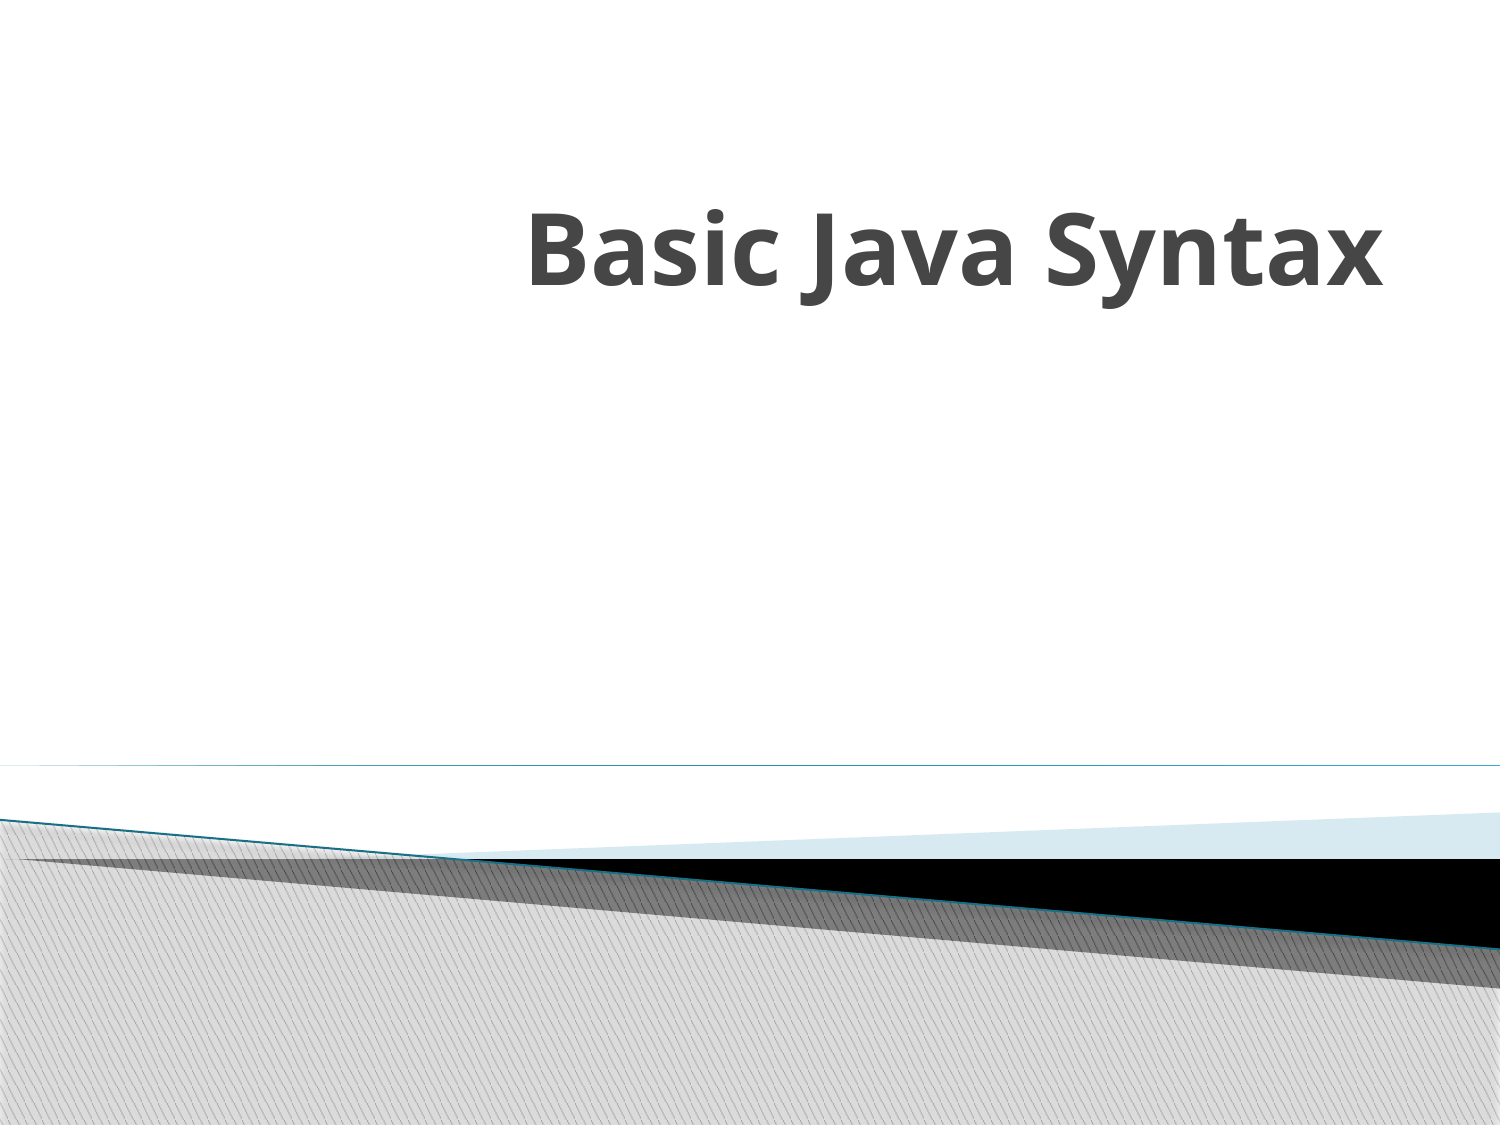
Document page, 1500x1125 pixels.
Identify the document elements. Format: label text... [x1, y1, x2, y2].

picture [5, 859, 1500, 989]
title Basic Java Syntax [125, 177, 1400, 313]
